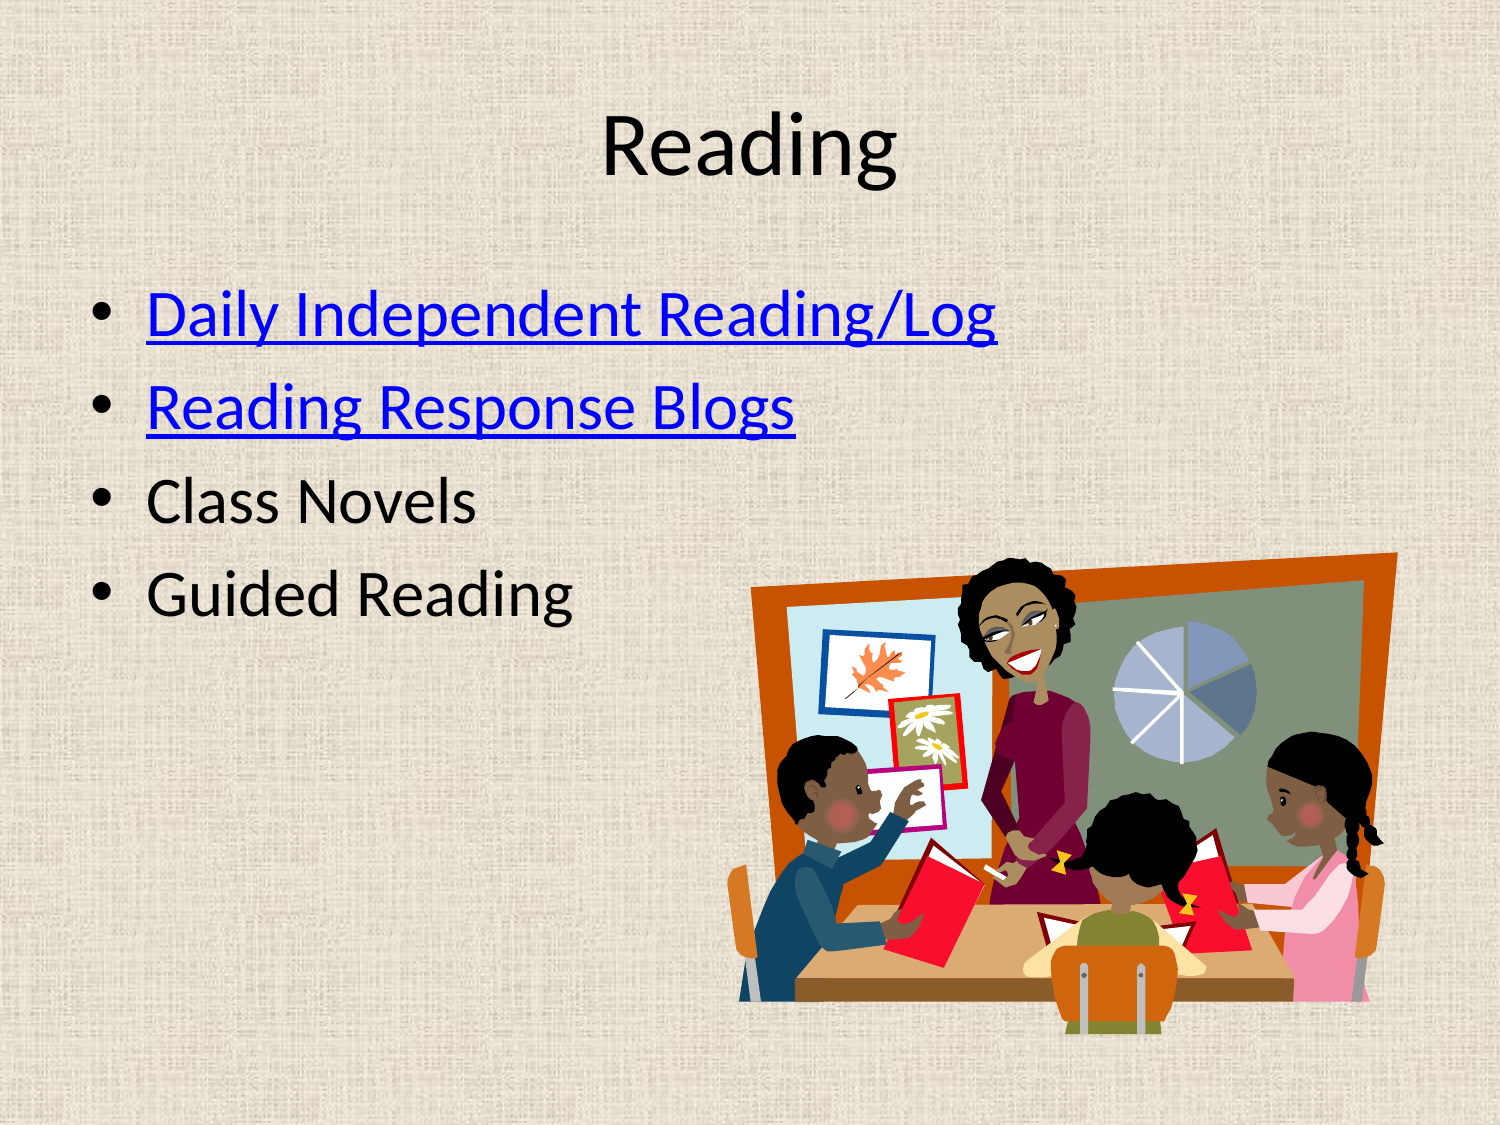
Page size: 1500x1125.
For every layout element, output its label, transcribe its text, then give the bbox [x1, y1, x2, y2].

title Reading [75, 45, 1425, 233]
picture [724, 549, 1401, 1037]
list Daily Independent Reading/Log Reading Response Blogs Class Novels Guided Reading [75, 262, 1425, 1005]
